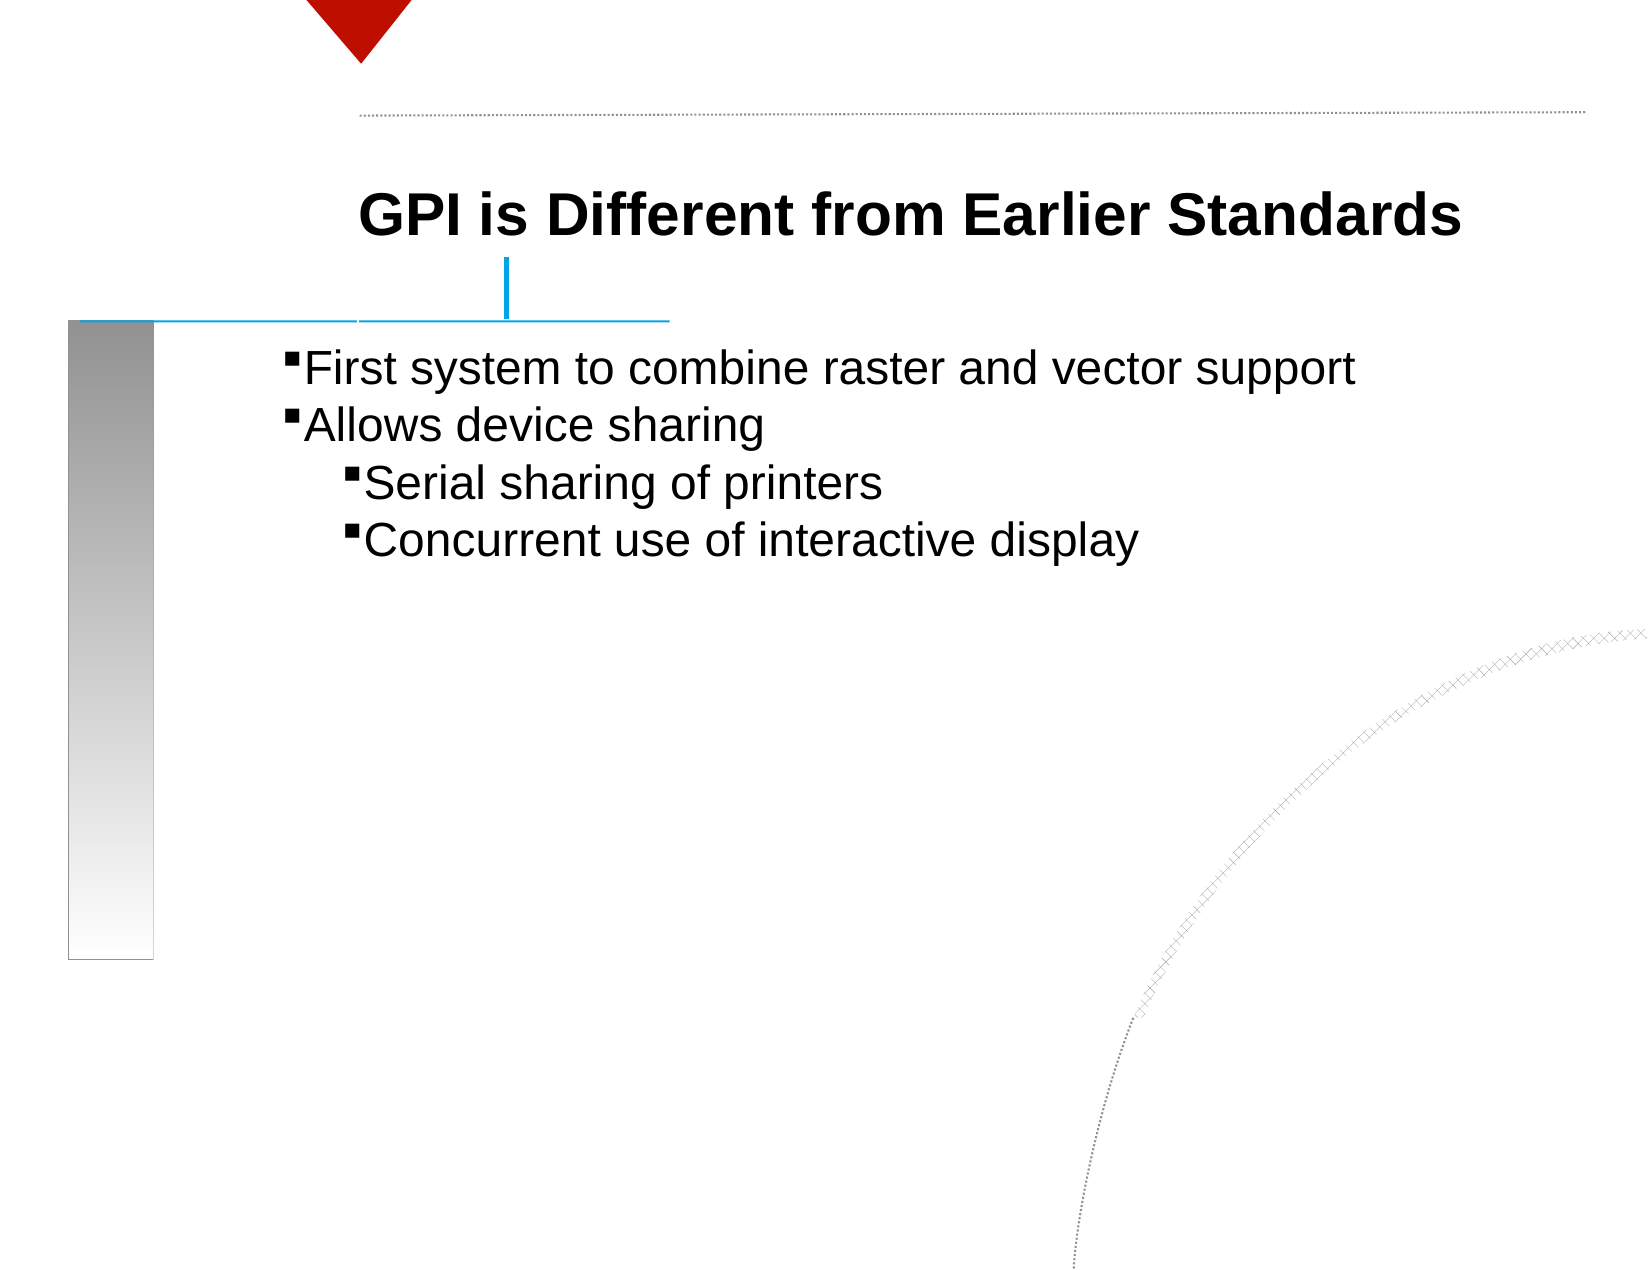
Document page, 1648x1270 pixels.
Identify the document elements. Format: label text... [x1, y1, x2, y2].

text_box First system to combine raster and vector support Allows device sharing Serial sharing of printers Concurrent use of interactive display [281, 336, 1586, 567]
text_box GPI is Different from Earlier Standards [358, 105, 1578, 332]
